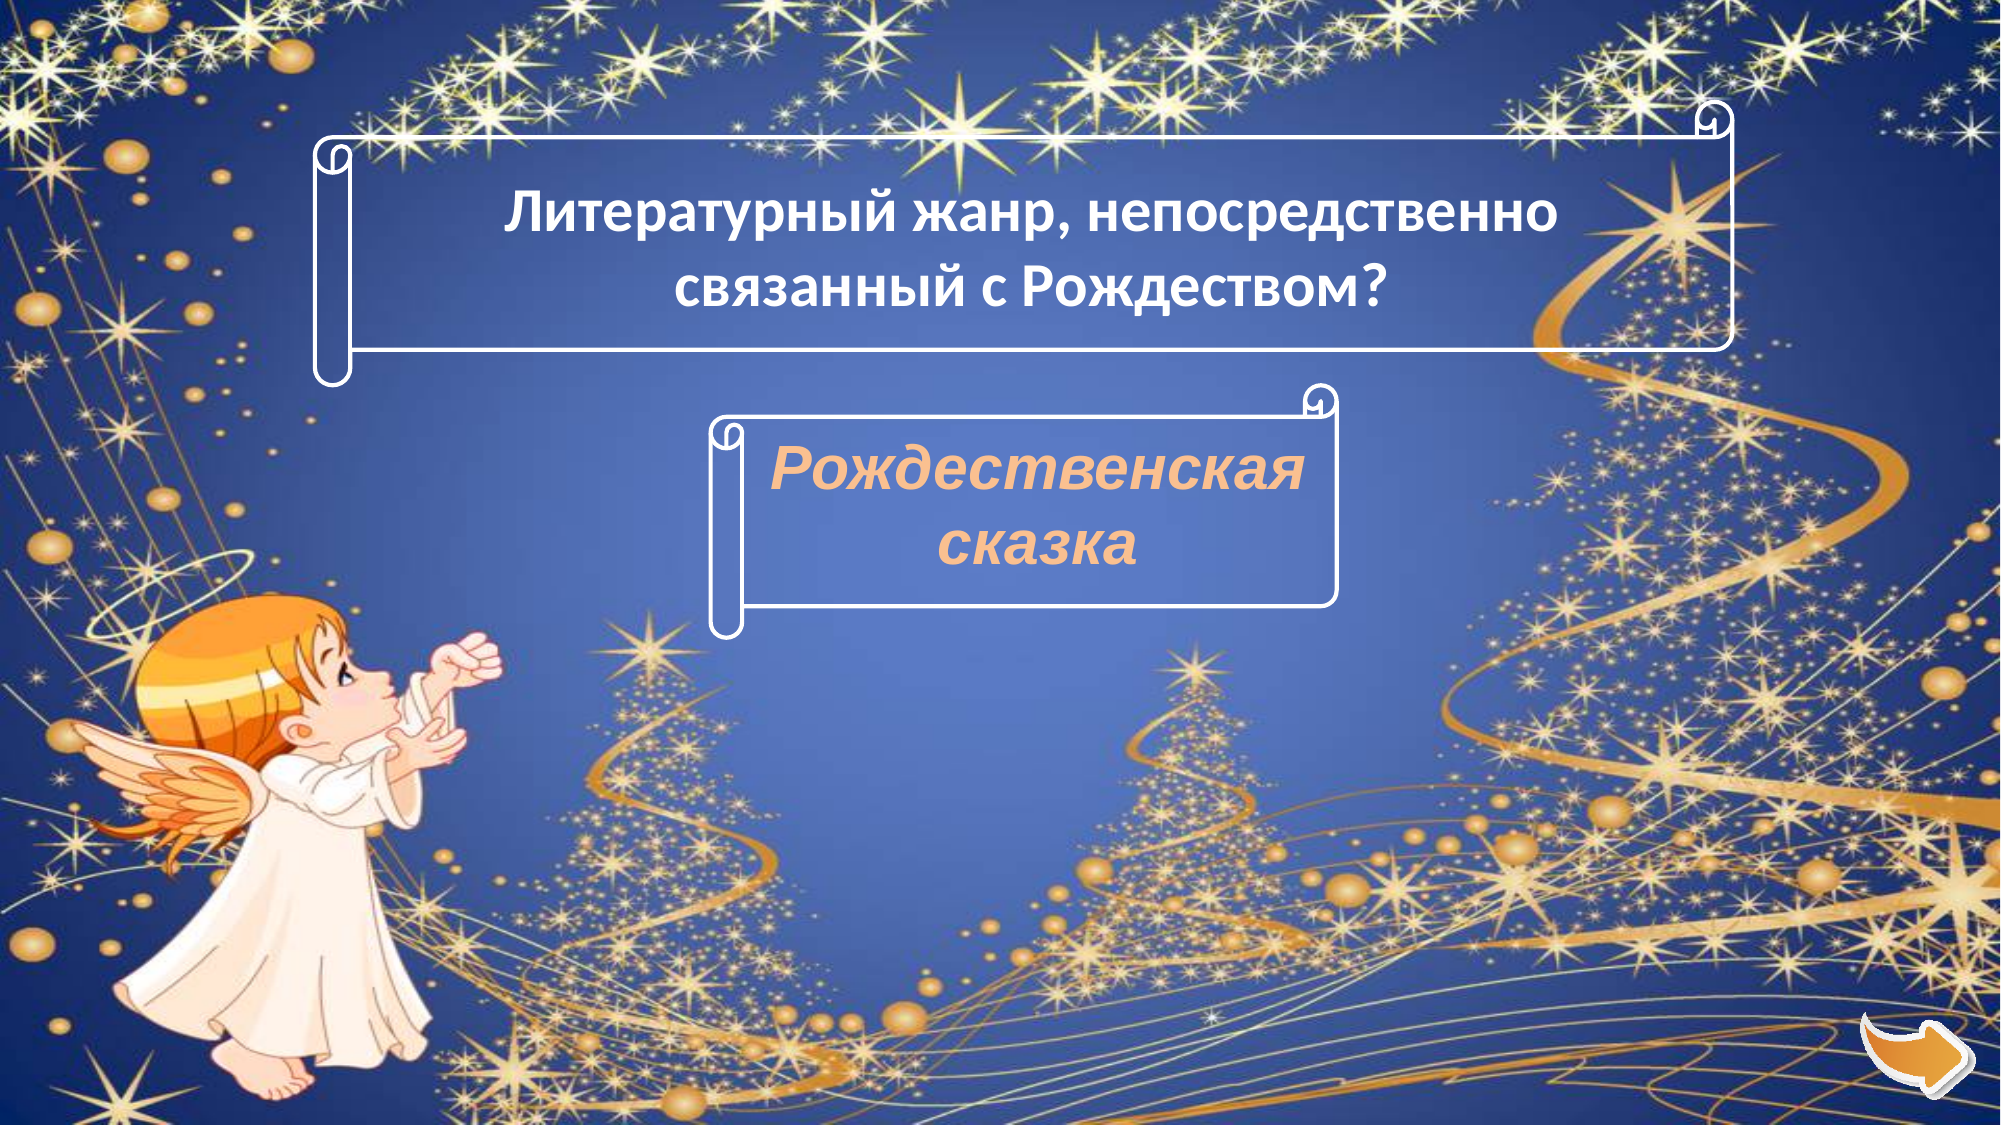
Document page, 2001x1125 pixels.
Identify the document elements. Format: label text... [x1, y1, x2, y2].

picture [0, 0, 2001, 1125]
text_box Литературный жанр, непосредственно связанный с Рождеством? [312, 99, 1735, 388]
text_box Рождественская сказка [740, 419, 1337, 585]
text_box [708, 383, 1339, 640]
